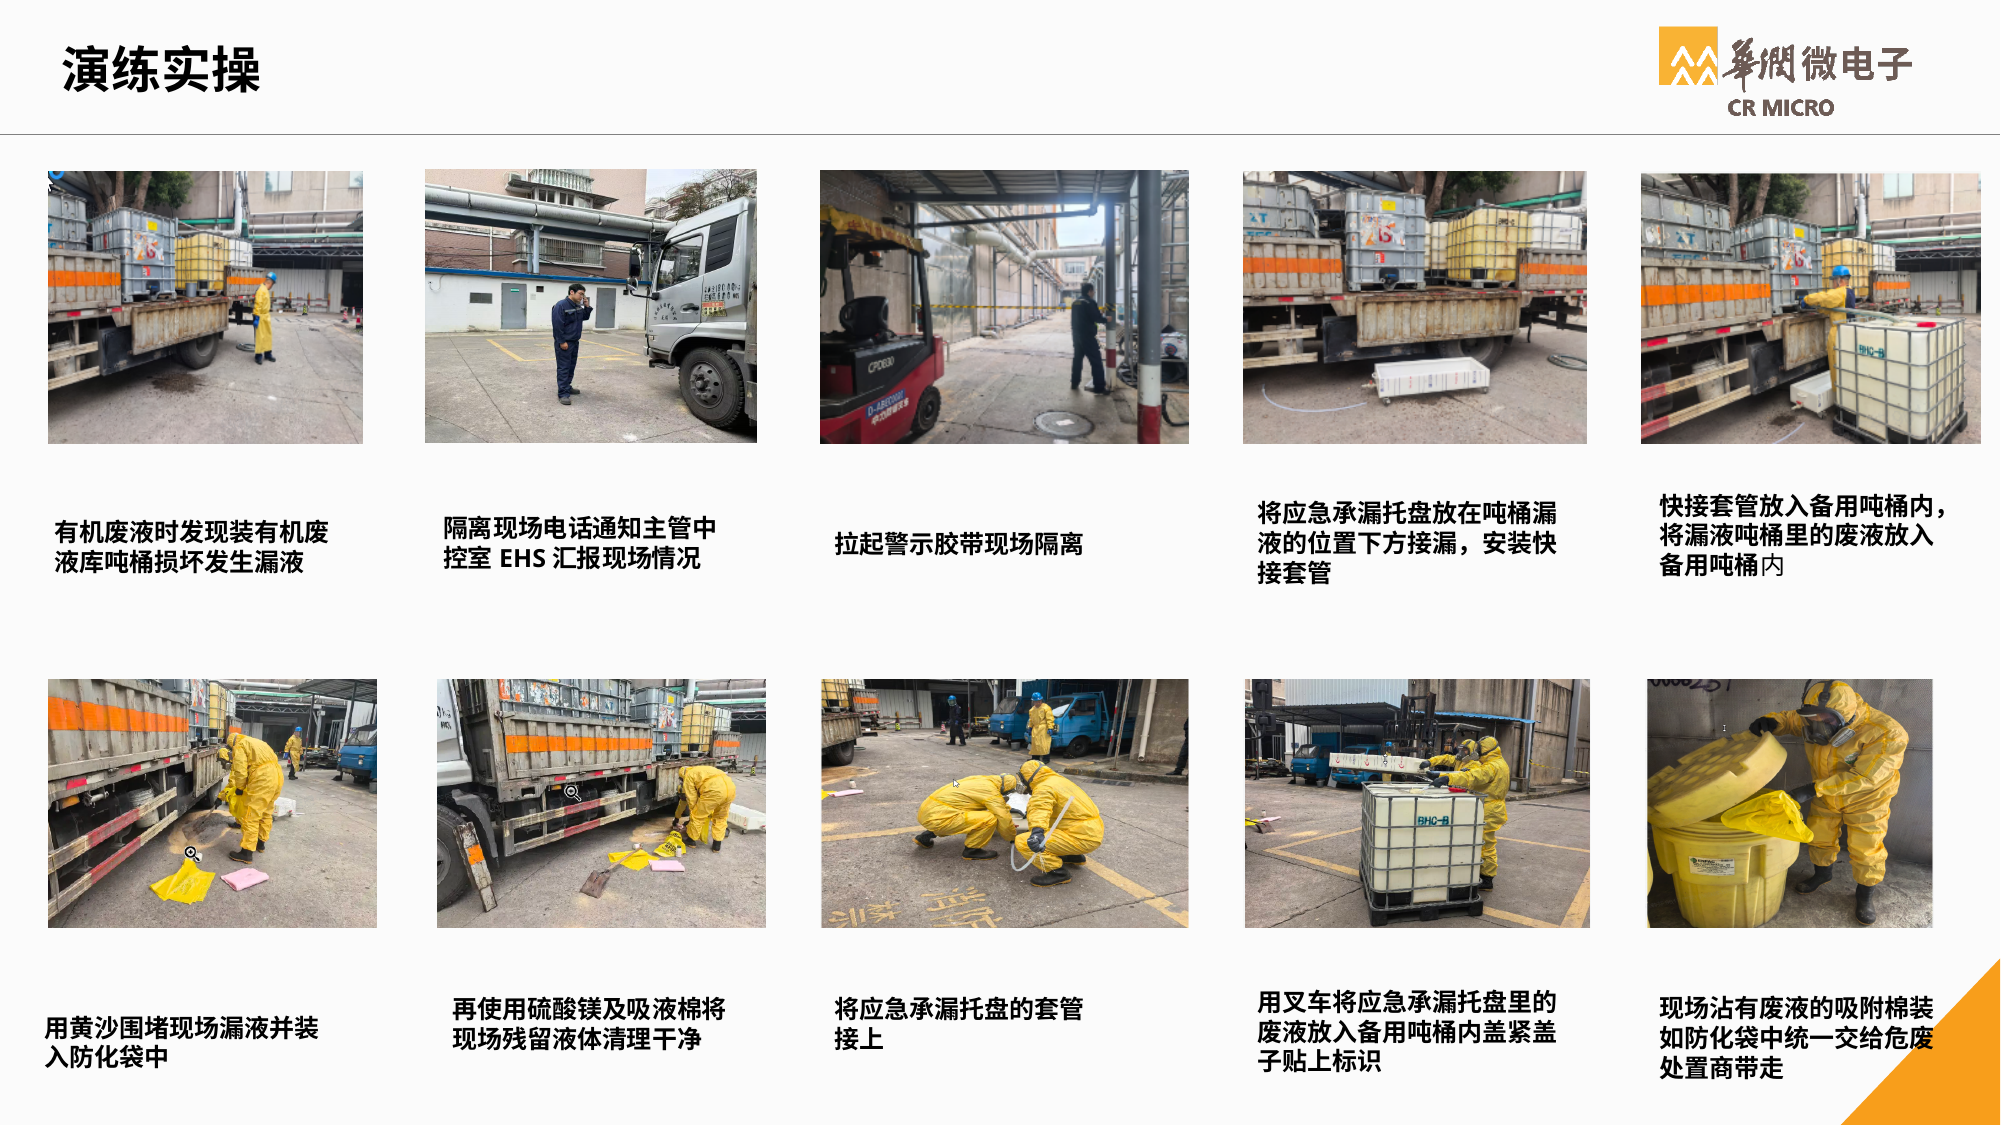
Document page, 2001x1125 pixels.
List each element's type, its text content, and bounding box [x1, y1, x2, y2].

text_box 用黄沙围堵现场漏液并装入防化袋中 [29, 1004, 340, 1080]
text_box 现场沾有废液的吸附棉装如防化袋中统一交给危废处置商带走 [1645, 984, 1959, 1090]
picture [48, 171, 363, 444]
picture [48, 679, 377, 928]
picture [1645, 679, 1934, 928]
title 演练实操 [46, 38, 1791, 101]
text_box 隔离现场电话通知主管中控室EHS汇报现场情况 [428, 504, 744, 580]
slide_number [1535, 1041, 1986, 1102]
text_box 再使用硫酸镁及吸液棉将现场残留液体清理干净 [437, 986, 751, 1062]
picture [820, 679, 1189, 928]
text_box 用叉车将应急承漏托盘里的废液放入备用吨桶内盖紧盖子贴上标识 [1242, 978, 1593, 1084]
text_box 快接套管放入备用吨桶内，将漏液吨桶里的废液放入备用吨桶内 [1645, 482, 1970, 618]
picture [425, 169, 757, 443]
text_box 将应急承漏托盘的套管接上 [820, 986, 1116, 1062]
text_box 将应急承漏托盘放在吨桶漏液的位置下方接漏，安装快接套管 [1243, 490, 1592, 596]
picture [1243, 679, 1591, 928]
picture [437, 679, 766, 928]
picture [1641, 171, 1981, 444]
picture [1243, 171, 1587, 444]
picture [1638, 5, 1932, 134]
picture [820, 170, 1189, 444]
text_box 拉起警示胶带现场隔离 [820, 520, 1116, 566]
text_box 有机废液时发现装有机废液库吨桶损坏发生漏液 [40, 508, 352, 584]
